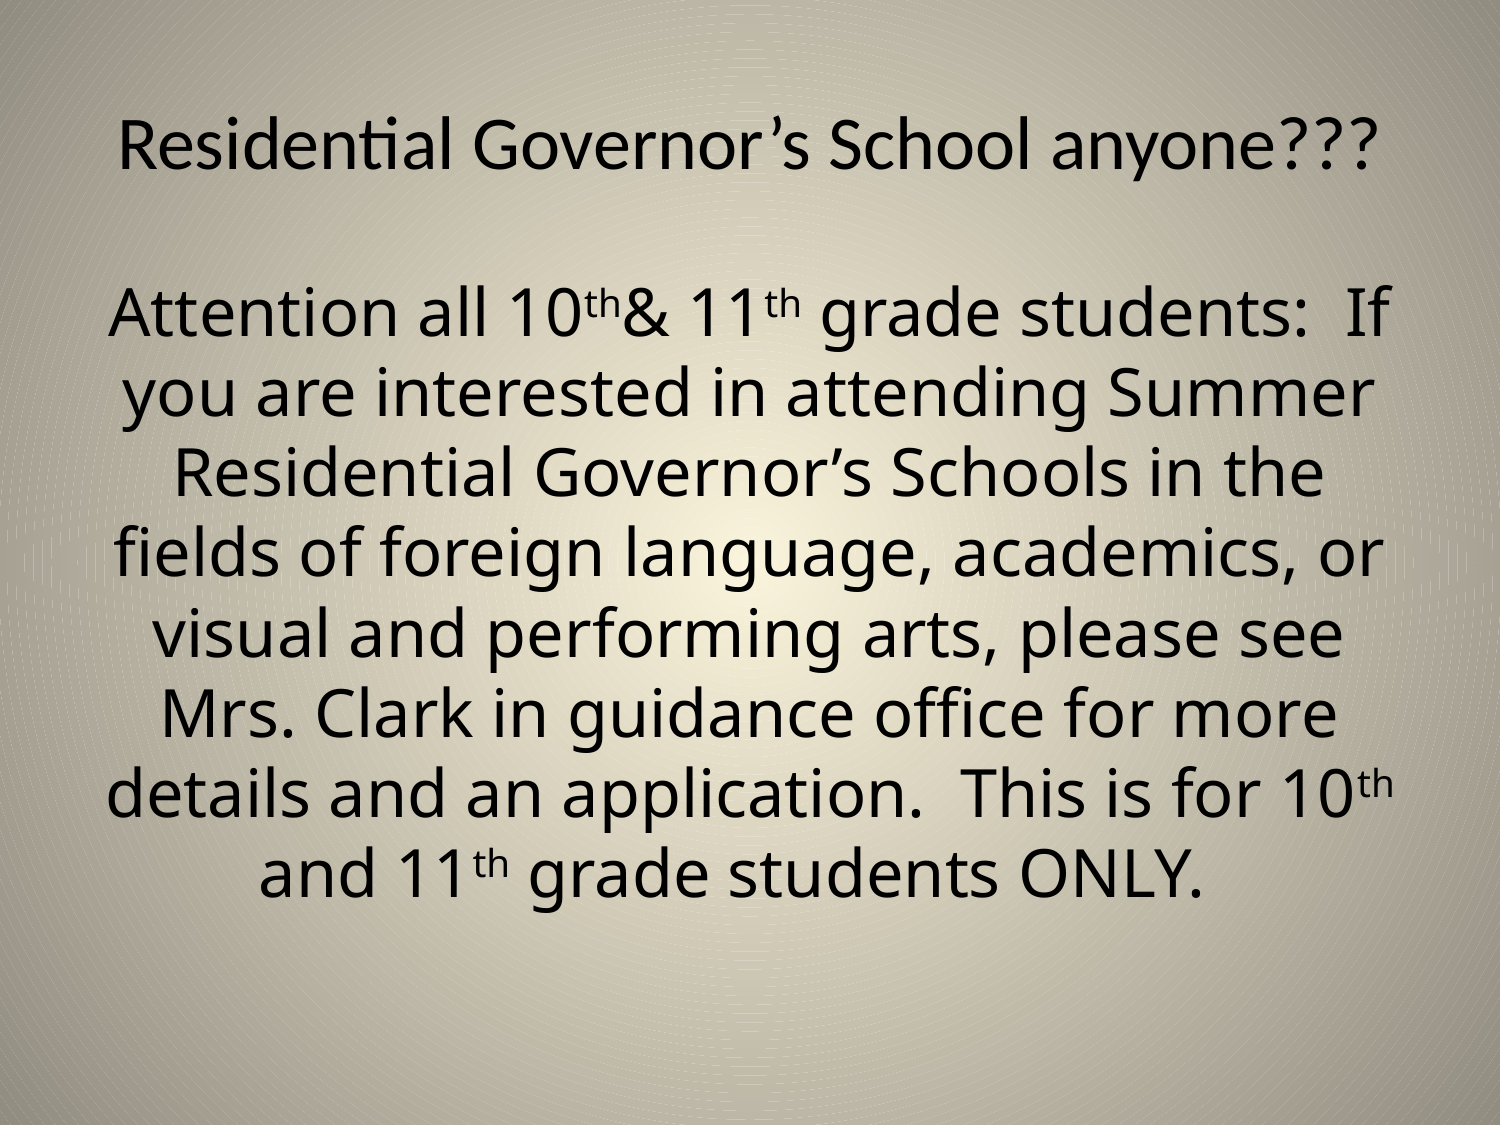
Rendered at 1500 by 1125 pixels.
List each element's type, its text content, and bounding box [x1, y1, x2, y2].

list Attention all 10th& 11th grade students: If you are interested in attending Summer Residential Governor’s Schools in the fields of foreign language, academics, or visual and performing arts, please see Mrs. Clark in guidance office for more details and an application. This is for 10th and 11th grade students ONLY. [75, 262, 1425, 1075]
title Residential Governor’s School anyone??? [75, 45, 1425, 233]
